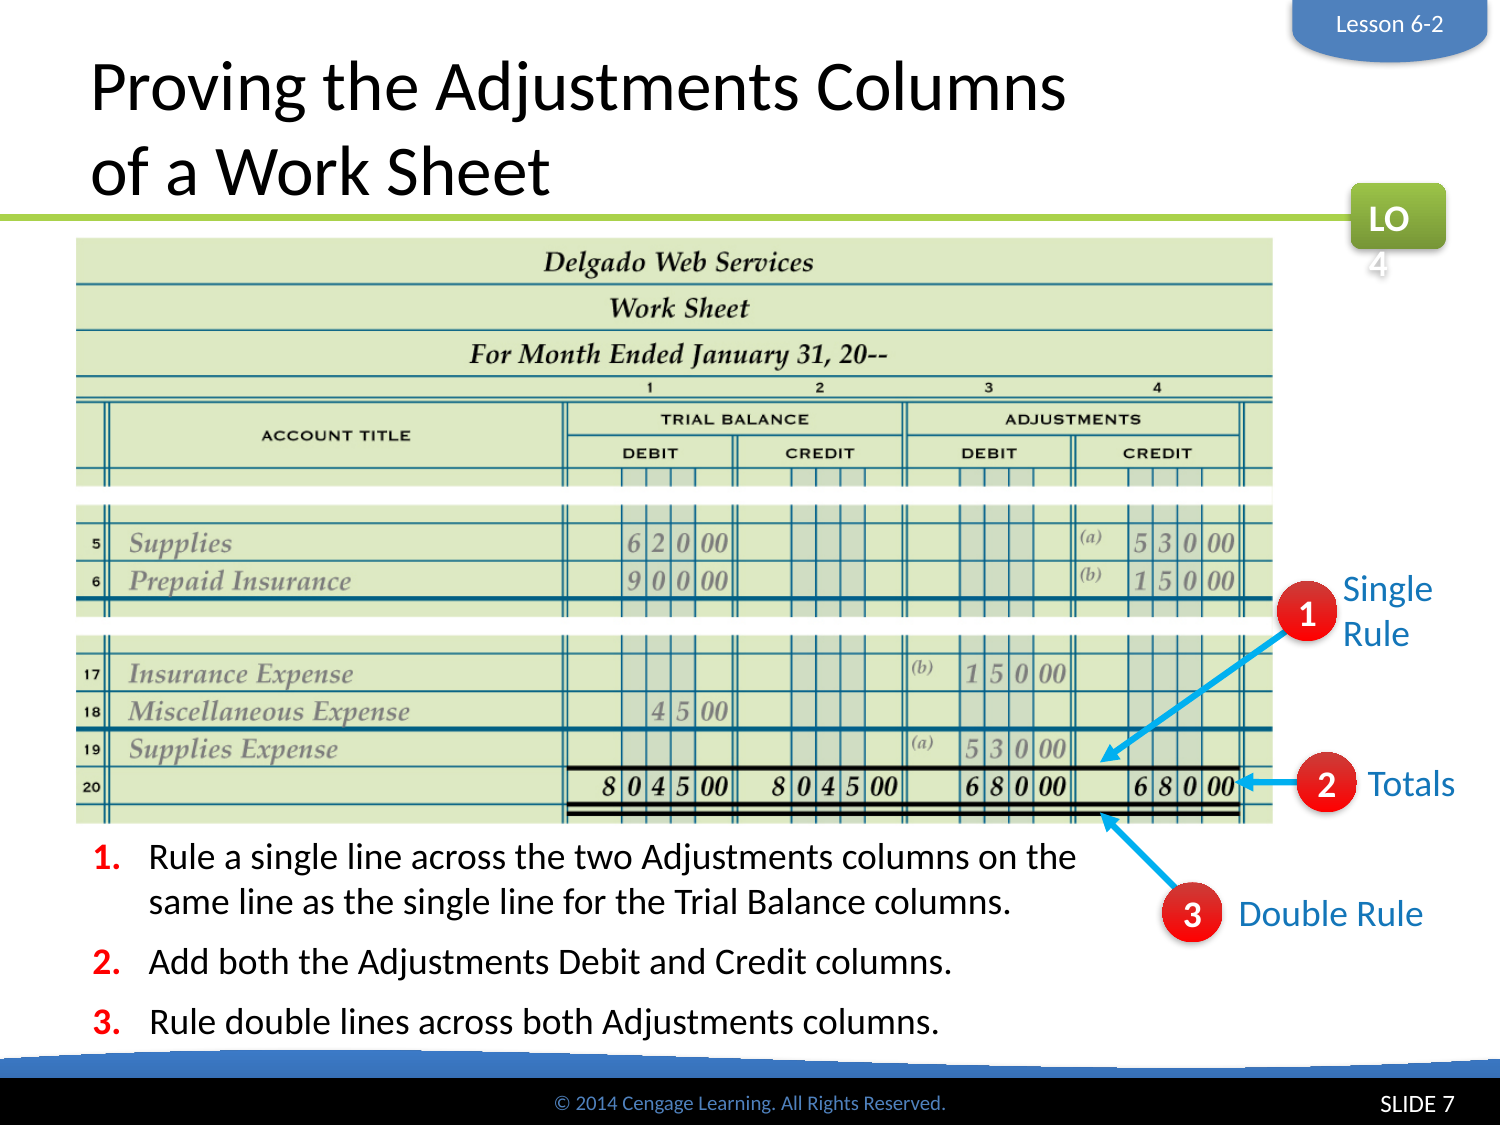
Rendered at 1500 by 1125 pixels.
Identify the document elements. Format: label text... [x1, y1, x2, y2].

slide_number SLIDE 7 [1170, 1080, 1470, 1125]
text_box 2. Add both the Adjustments Debit and Credit columns. [77, 929, 1500, 989]
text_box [1099, 812, 1441, 943]
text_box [1099, 556, 1450, 763]
text_box 1. Rule a single line across the two Adjustments columns on the same line as the single line for the Trial Balance columns. [77, 834, 1094, 929]
picture [74, 236, 1276, 826]
text_box LO4 [1350, 183, 1446, 250]
title Proving the Adjustments Columns of a Work Sheet [75, 29, 1350, 218]
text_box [1234, 750, 1472, 813]
text_box 3. Rule double lines across both Adjustments columns. [77, 989, 1500, 1050]
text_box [1292, 0, 1488, 63]
